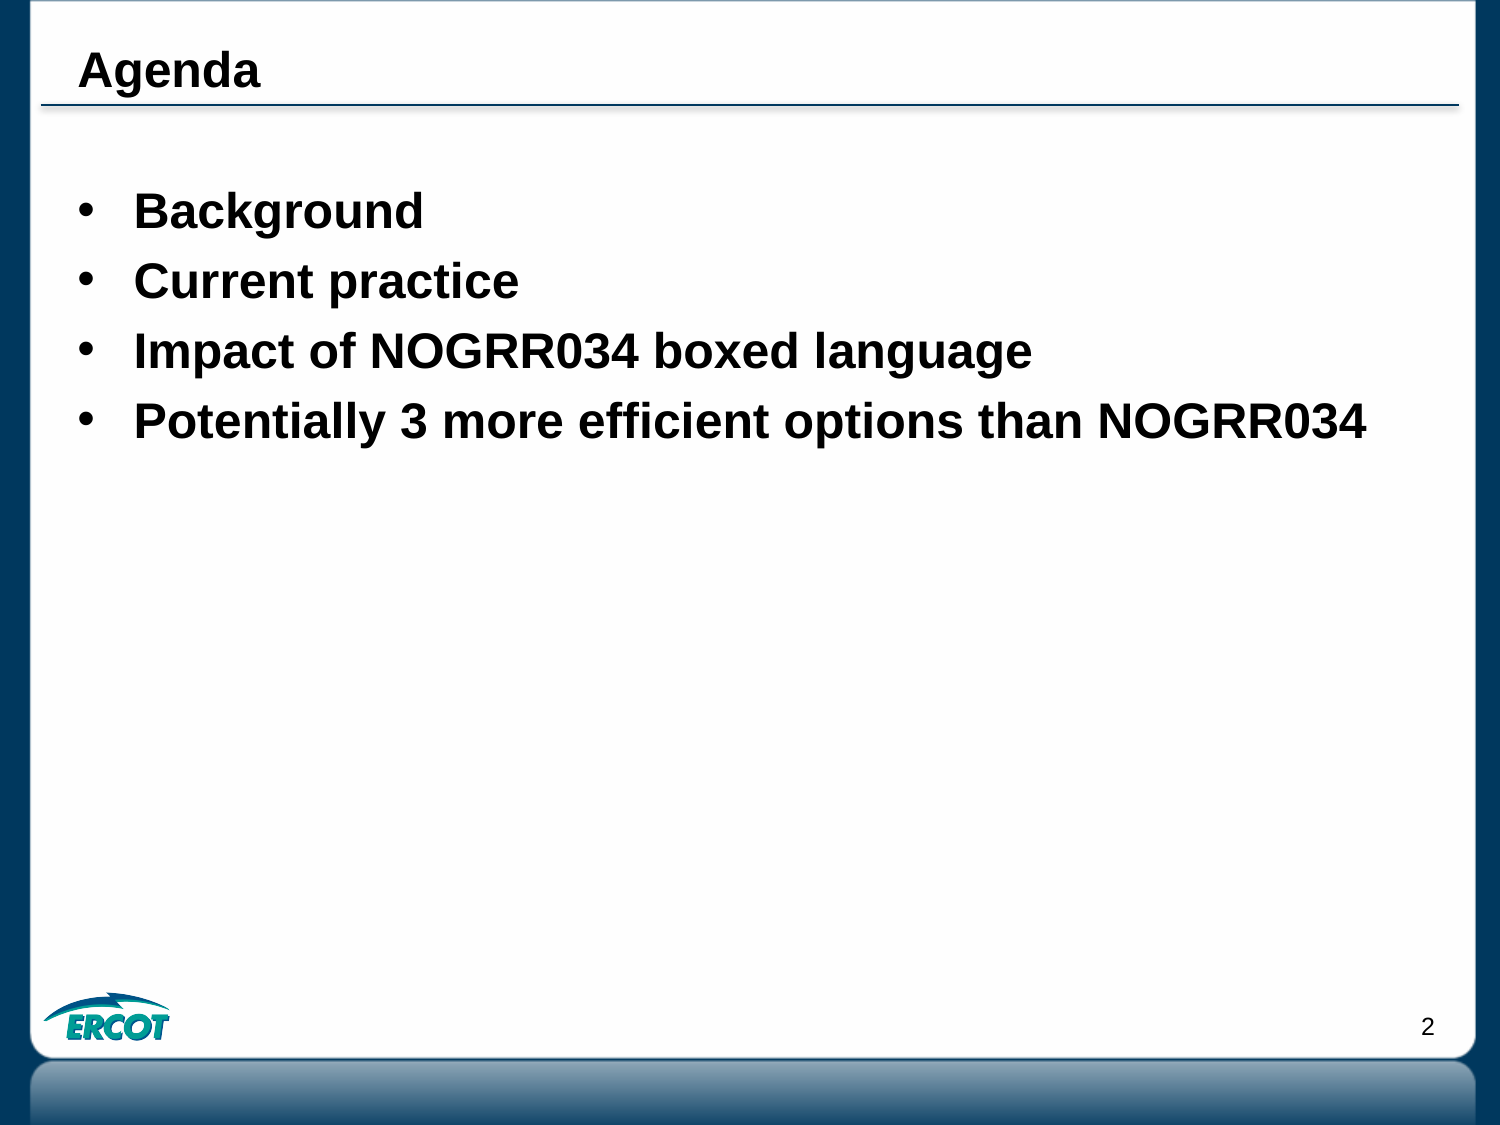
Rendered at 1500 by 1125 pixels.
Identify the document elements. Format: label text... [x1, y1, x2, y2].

list Background Current practice Impact of NOGRR034 boxed language Potentially 3 more efficient options than NOGRR034 [62, 171, 1450, 976]
picture [0, 0, 1500, 1125]
title Agenda [62, 29, 1450, 106]
